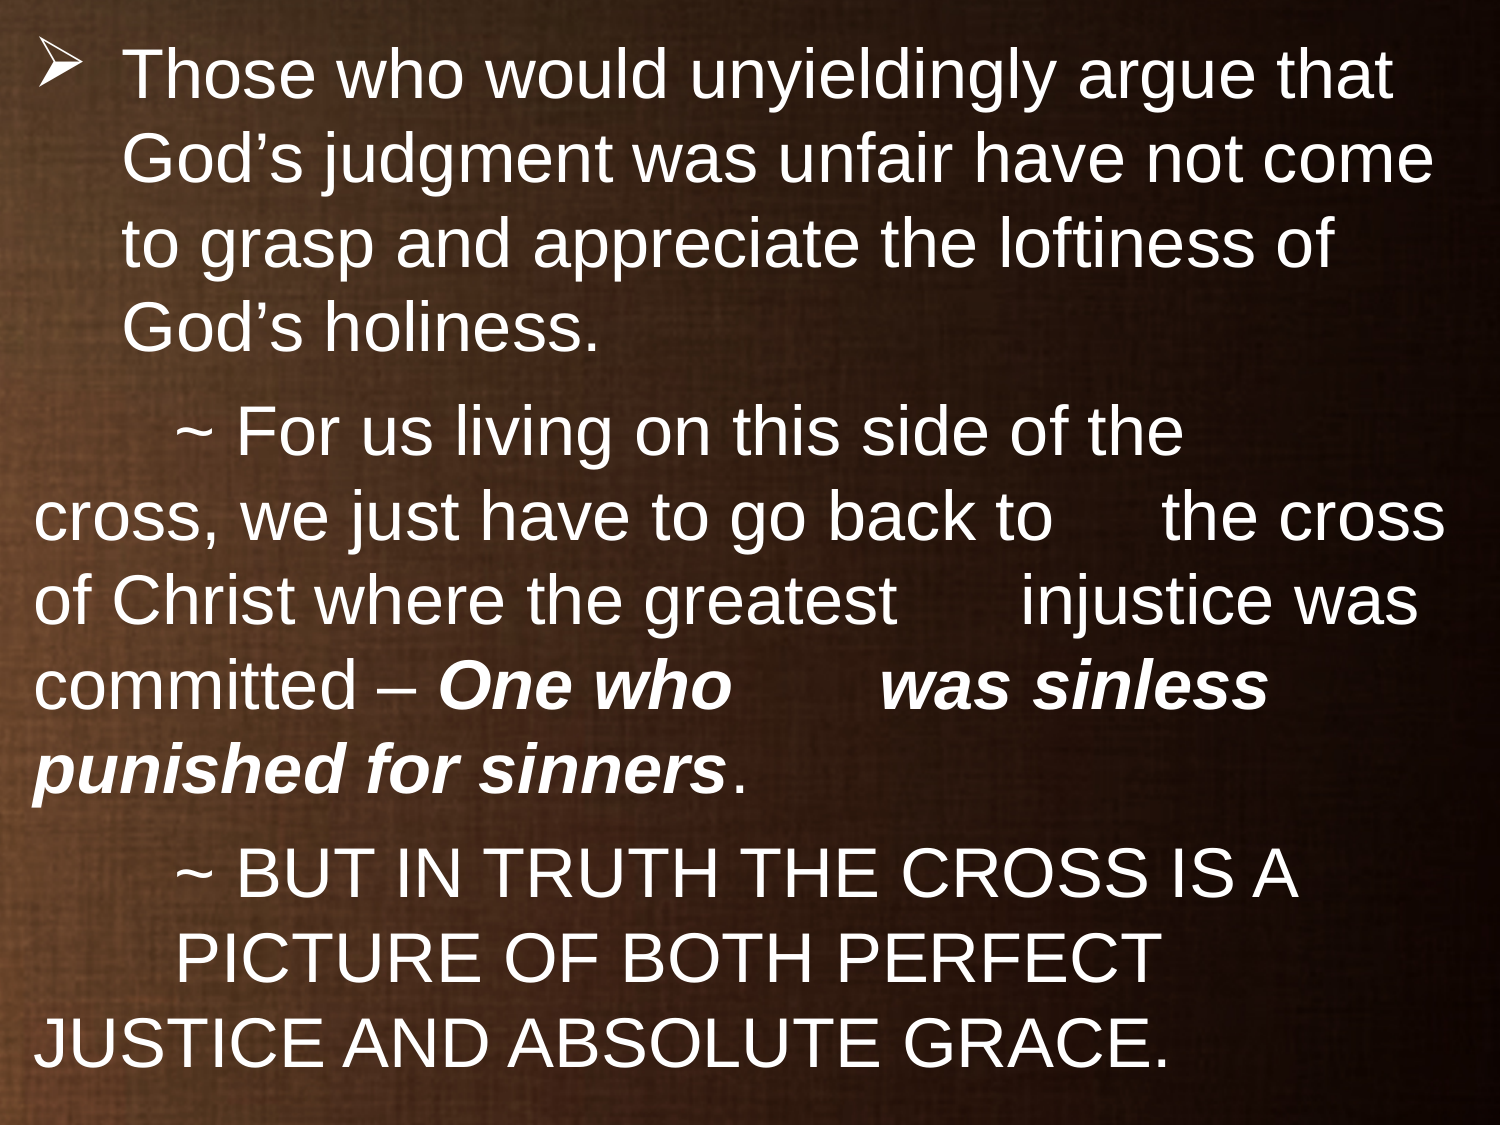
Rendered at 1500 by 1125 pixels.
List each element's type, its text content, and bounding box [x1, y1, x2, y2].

subtitle Those who would unyieldingly argue that God’s judgment was unfair have not come to grasp and appreciate the loftiness of God’s holiness. ~ For us living on this side of the cross, we just have to go back to the cross of Christ where the greatest injustice was committed – One who was sinless punished for sinners. ~ BUT IN TRUTH THE CROSS IS A PICTURE OF BOTH PERFECT JUSTICE AND ABSOLUTE GRACE. [18, 20, 1478, 1110]
picture [0, 0, 1500, 1125]
